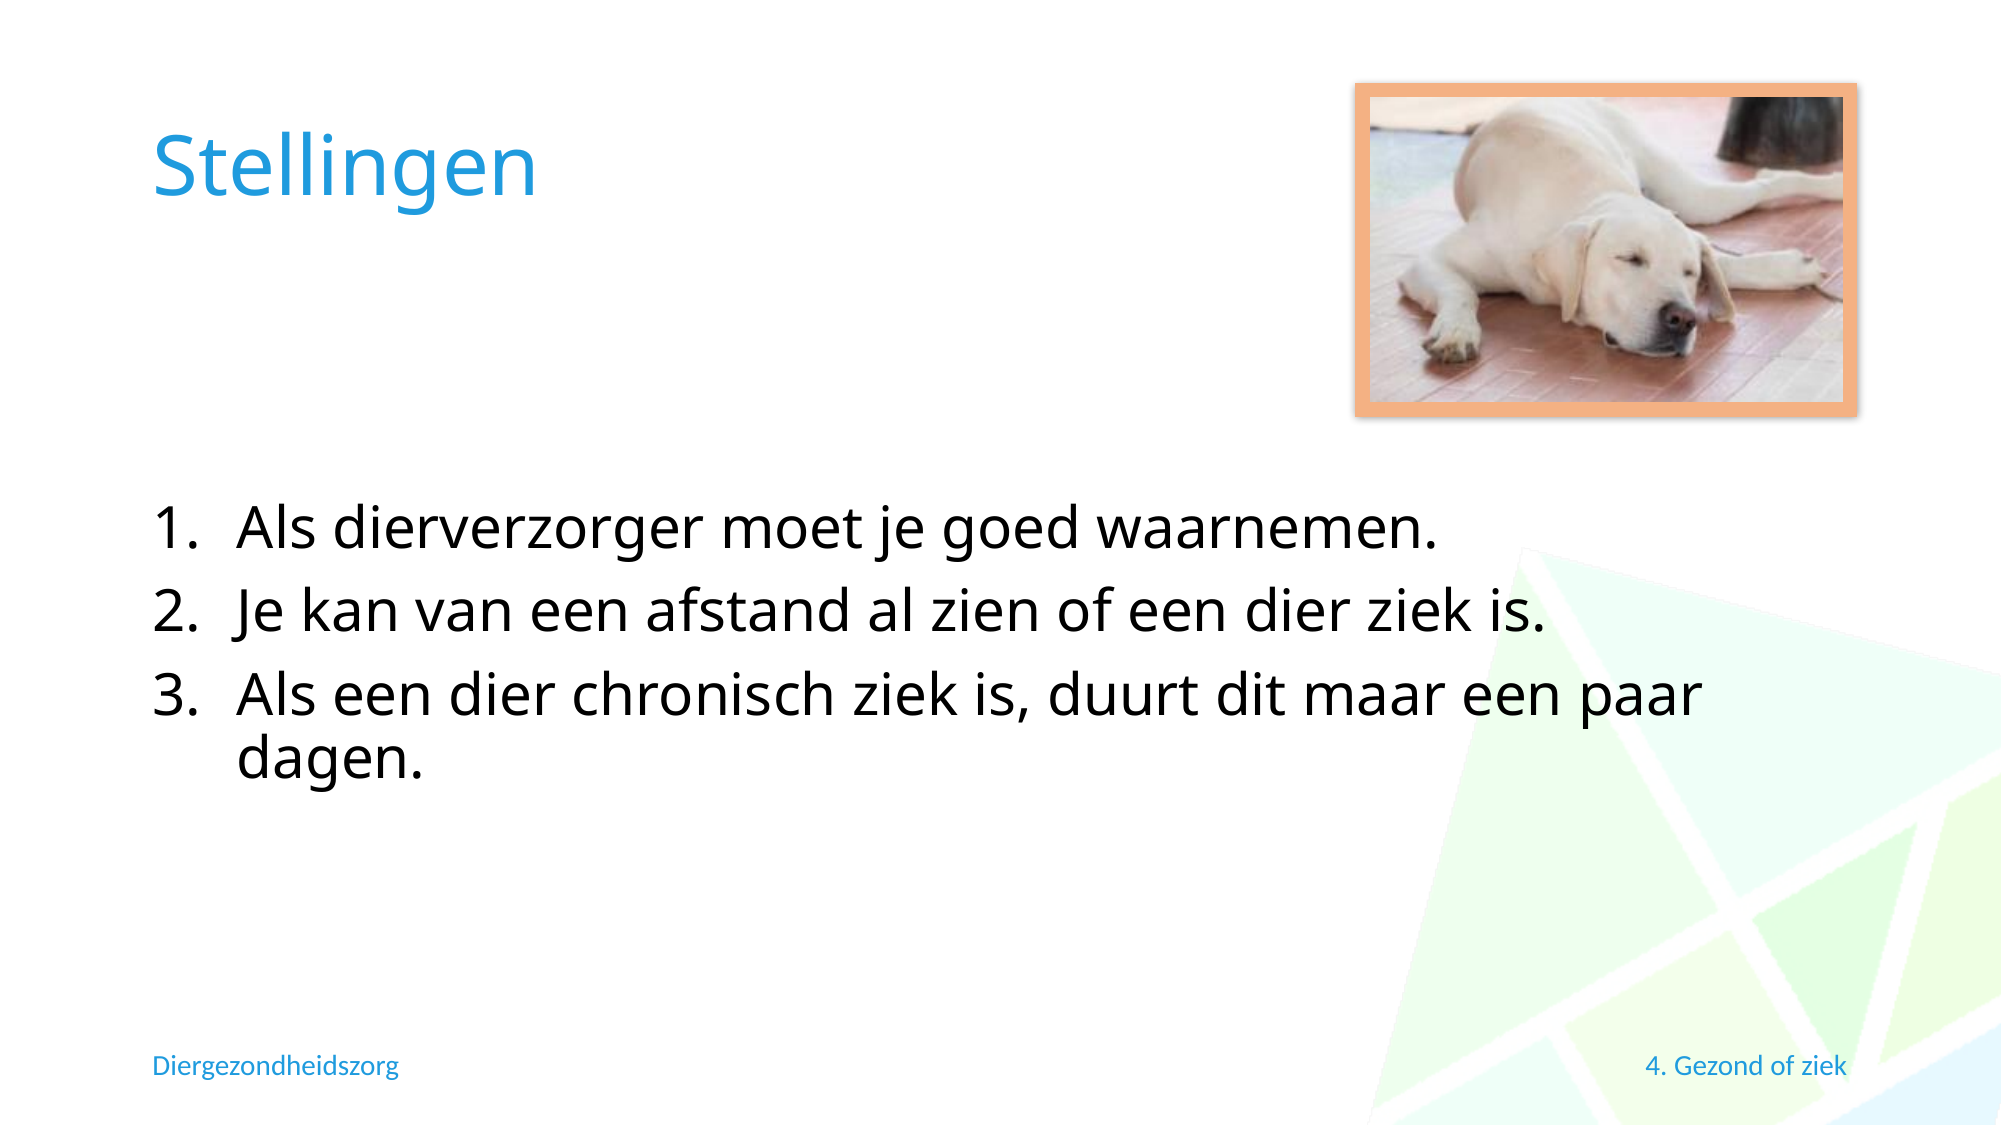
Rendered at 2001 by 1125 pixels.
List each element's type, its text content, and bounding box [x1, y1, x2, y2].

list Als dierverzorger moet je goed waarnemen. Je kan van een afstand al zien of een dier ziek is. Als een dier chronisch ziek is, duurt dit maar een paar dagen. [137, 490, 1863, 748]
picture [1369, 97, 1843, 403]
list Diergezondheidszorg [137, 1042, 588, 1103]
list 4. Gezond of ziek [1412, 1042, 1863, 1103]
title Stellingen [137, 59, 1863, 278]
